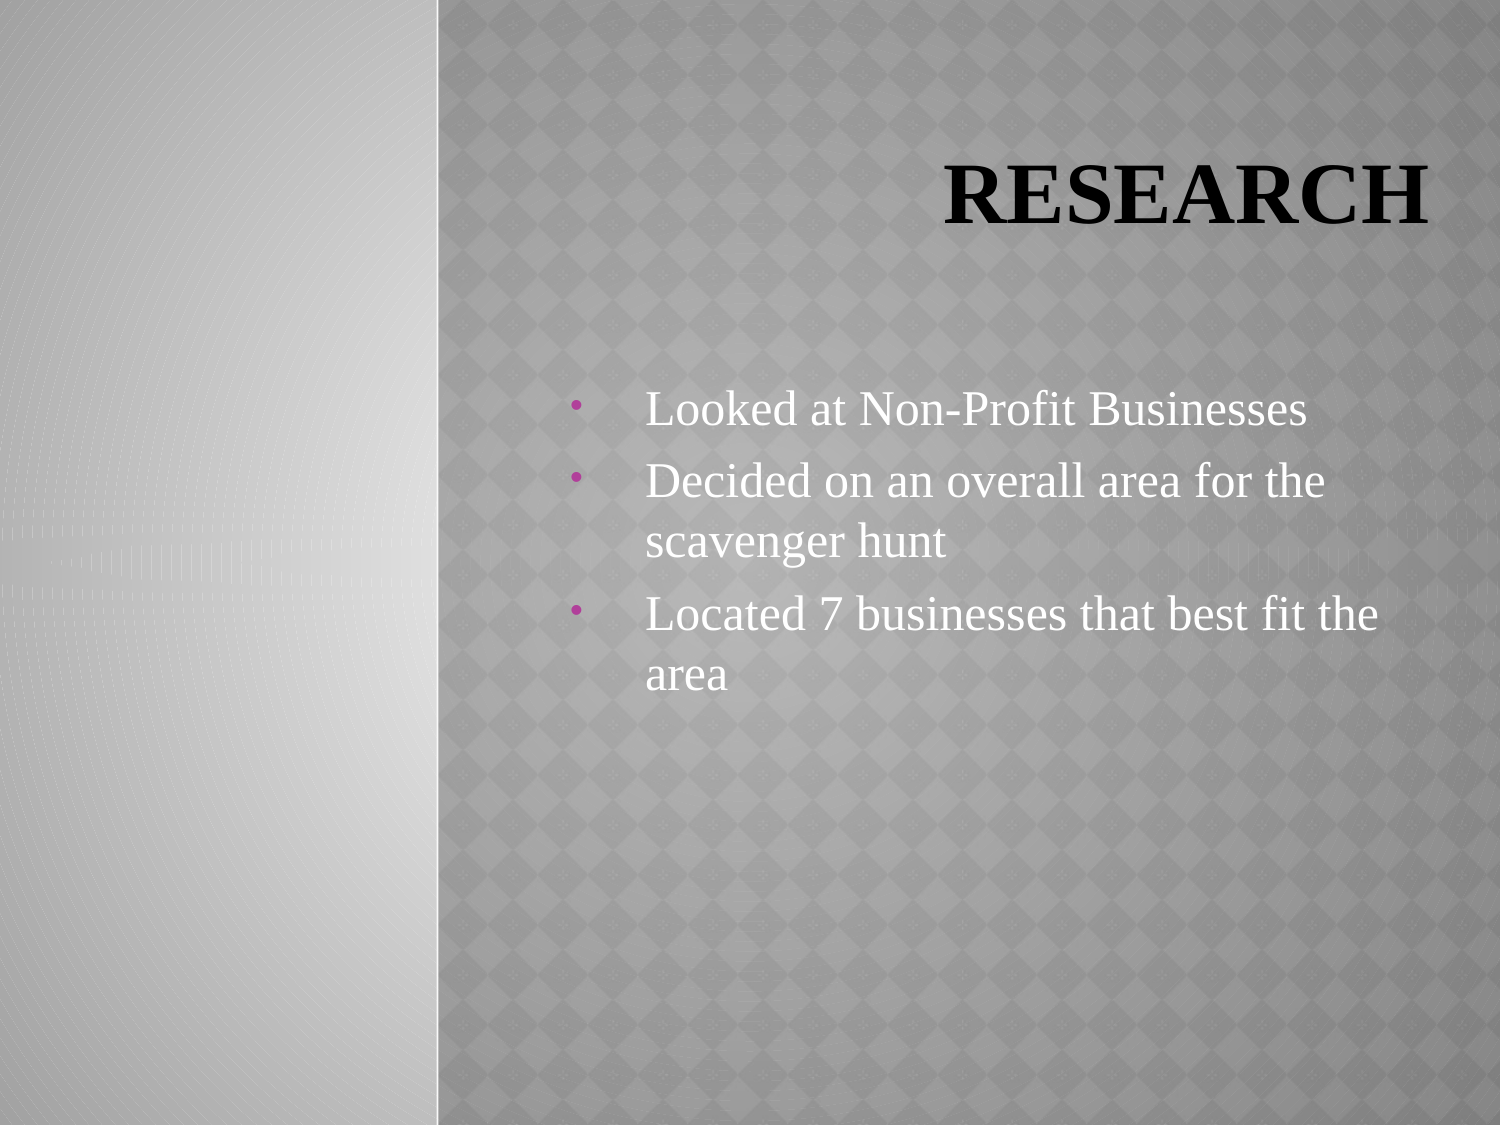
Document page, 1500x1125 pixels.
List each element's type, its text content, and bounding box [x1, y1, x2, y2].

subtitle Looked at Non-Profit Businesses Decided on an overall area for the scavenger hunt Located 7 businesses that best fit the area [562, 375, 1438, 813]
title Research [162, 0, 1438, 242]
